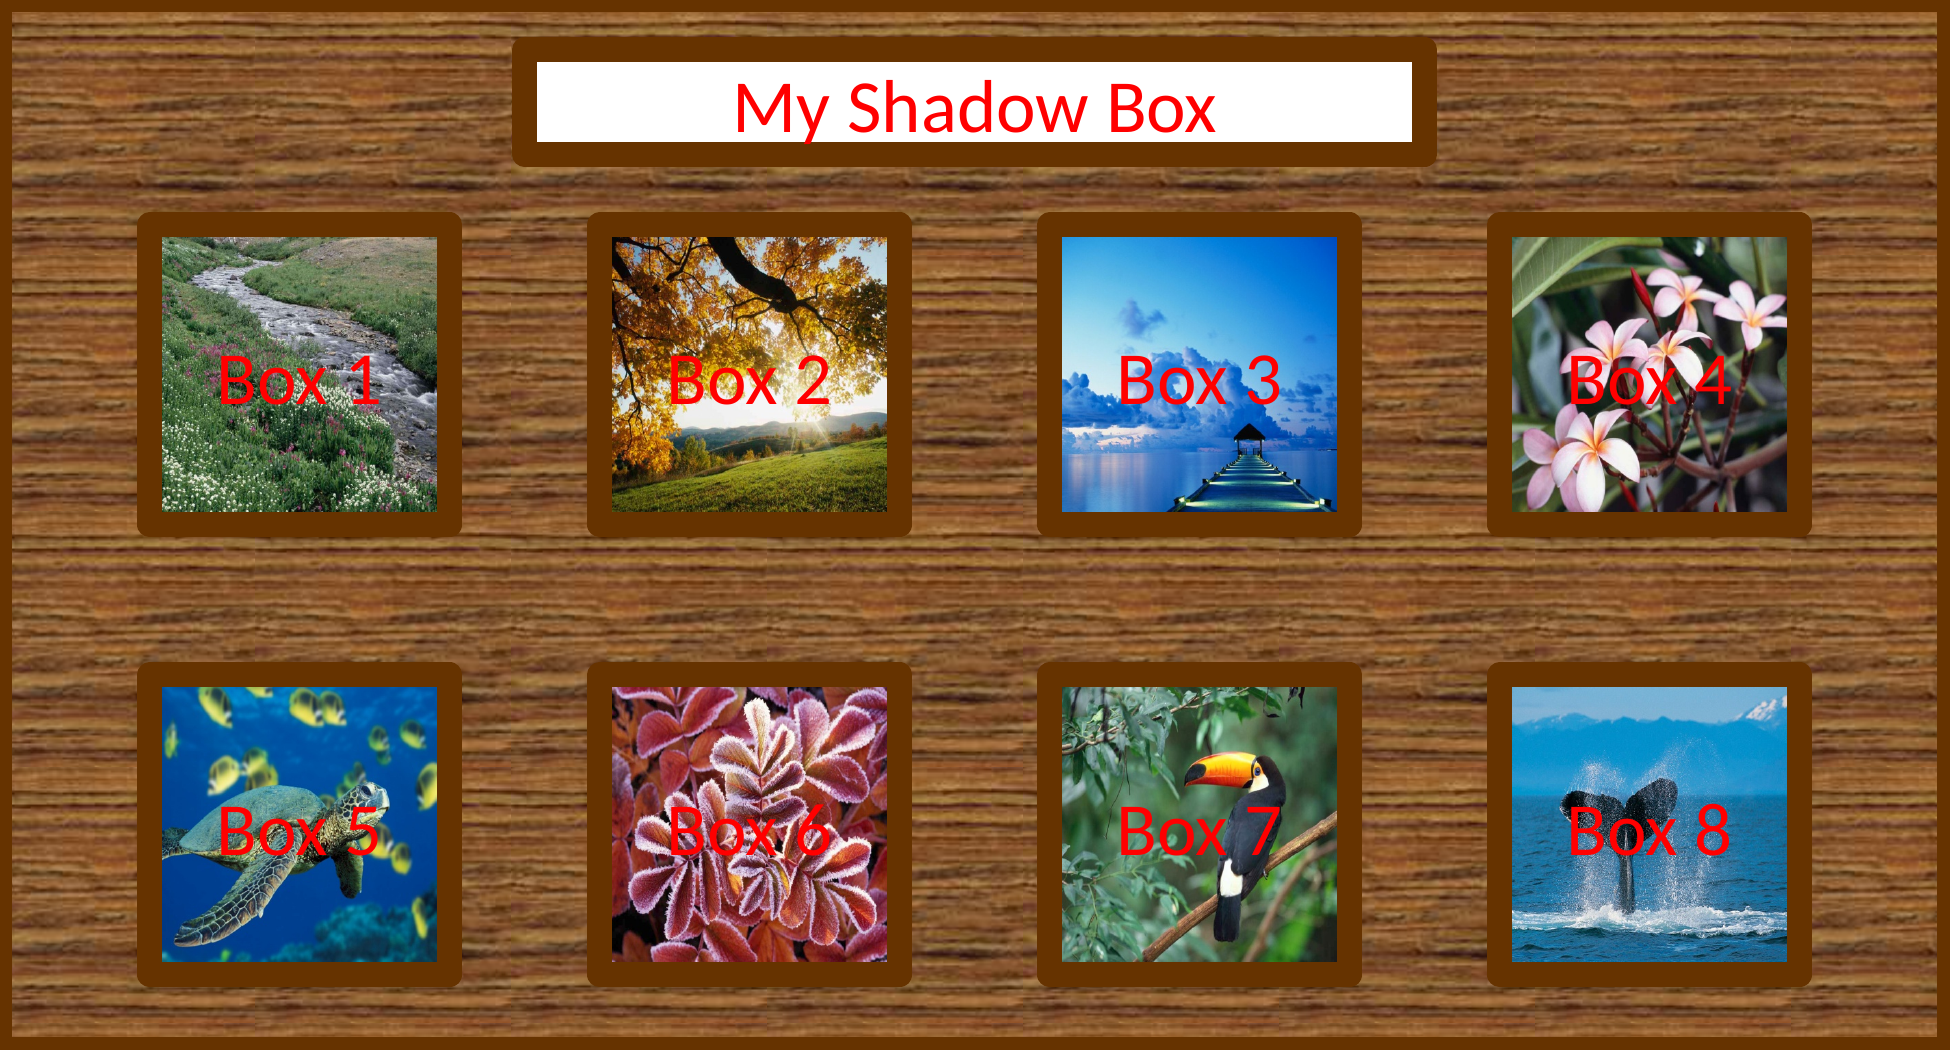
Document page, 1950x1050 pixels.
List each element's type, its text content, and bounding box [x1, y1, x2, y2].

text_box Box 5 [148, 673, 452, 977]
text_box Box 3 [1048, 223, 1352, 527]
text_box Box 2 [598, 223, 902, 527]
text_box Box 4 [1498, 223, 1802, 527]
text_box Box 1 [148, 223, 452, 527]
text_box Box 7 [1048, 673, 1352, 977]
text_box Box 6 [598, 673, 902, 977]
text_box [0, 0, 1950, 1050]
text_box My Shadow Box [524, 49, 1425, 155]
text_box Box 8 [1498, 673, 1802, 977]
